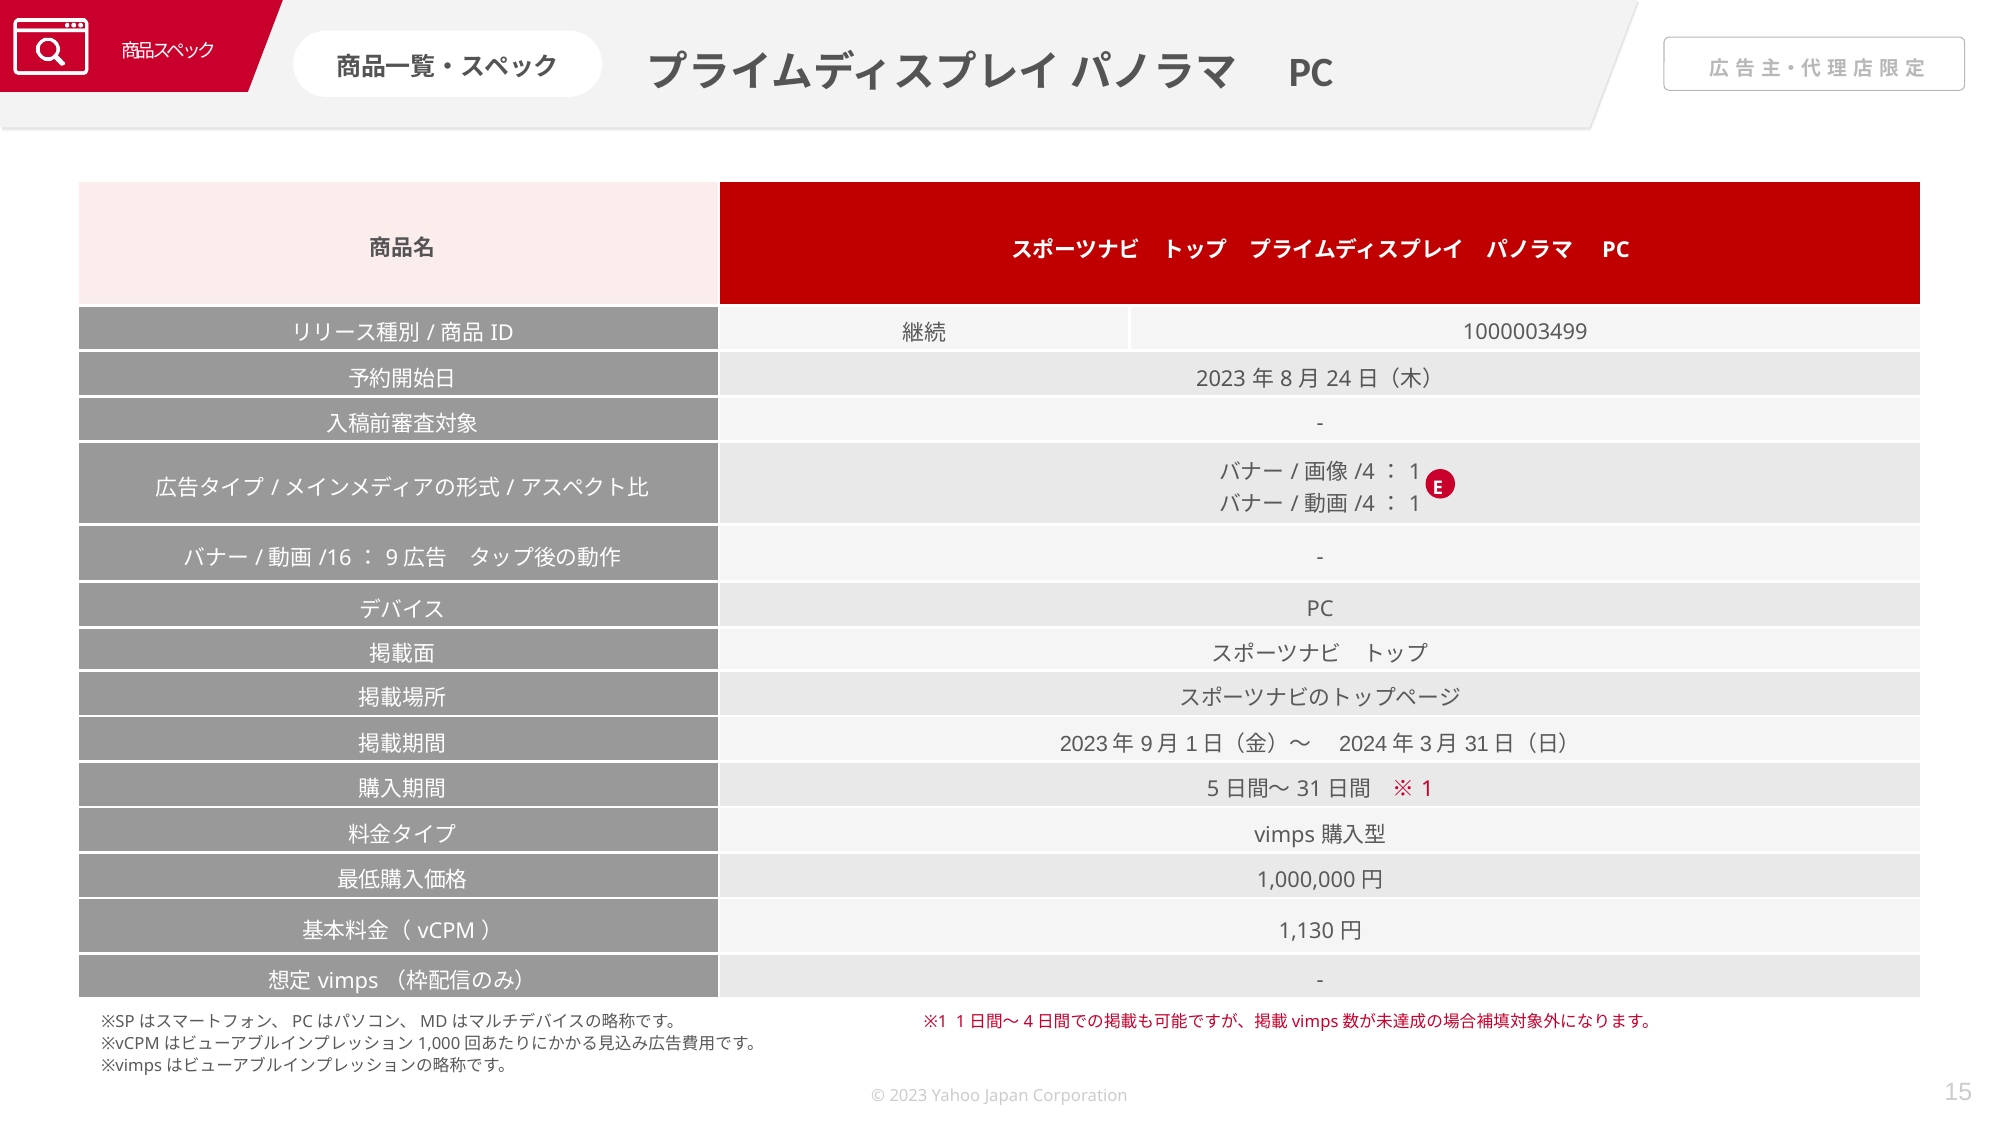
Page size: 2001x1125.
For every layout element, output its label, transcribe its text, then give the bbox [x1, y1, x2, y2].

table_cell スポーツナビのトップページ [720, 672, 1920, 715]
table_cell 料金タイプ [79, 808, 718, 851]
text_box ※SPはスマートフォン、PCはパソコン、MDはマルチデバイスの略称です。 ※vCPMはビューアブルインプレッション1,000回あたりにかかる見込み広告費用です。 ※vimpsはビューアブルインプレッションの略称です。 [101, 1008, 769, 1097]
picture [8, 4, 92, 87]
table_cell 掲載場所 [79, 672, 718, 715]
table_cell バナー/画像/4：1 バナー/動画/4：1 [720, 443, 1920, 523]
table_cell 最低購入価格 [79, 854, 718, 897]
table_cell 2023年9月1日（金）～ 2024年3月31日（日） [720, 717, 1920, 760]
table_header 商品名 [79, 182, 718, 304]
table_cell 掲載面 [79, 629, 718, 669]
table_cell - [720, 398, 1920, 440]
table_cell バナー/動画/16：9広告 タップ後の動作 [79, 526, 718, 580]
table_cell - [720, 526, 1920, 580]
table_cell 5日間～31日間 ※1 [720, 763, 1920, 806]
table_cell 予約開始日 [79, 352, 718, 395]
list 商品スペック [97, 13, 240, 81]
table_cell 1,000,000円 [720, 854, 1920, 897]
table_cell 掲載期間 [79, 717, 718, 760]
table_cell 1000003499 [1131, 307, 1920, 349]
table_cell 2023年8月24日（木） [720, 352, 1920, 395]
table_cell vimps購入型 [720, 808, 1920, 851]
text_box ※1 1日間～4日間での掲載も可能ですが、掲載vimps数が未達成の場合補填対象外になります。 [923, 1008, 1660, 1031]
table_cell PC [720, 583, 1920, 626]
text_box 商品一覧・スペック [291, 28, 605, 100]
table_cell 基本料金（vCPM） [79, 899, 718, 952]
table_cell 1,130円 [720, 899, 1920, 952]
table_cell 広告タイプ/メインメディアの形式/アスペクト比 [79, 443, 718, 523]
table_cell リリース種別/商品ID [79, 307, 718, 349]
table_cell スポーツナビ トップ [720, 629, 1920, 669]
table_cell 購入期間 [79, 763, 718, 806]
table_cell 入稿前審査対象 [79, 398, 718, 440]
table_cell - [720, 955, 1920, 997]
table_header スポーツナビ トップ プライムディスプレイ パノラマ PC [720, 182, 1920, 304]
table_cell 継続 [720, 307, 1128, 349]
table_cell デバイス [79, 583, 718, 626]
text_box E [1425, 469, 1456, 499]
table_cell 想定vimps（枠配信のみ） [79, 955, 718, 997]
list プライムディスプレイ パノラマ PC [646, 41, 1982, 97]
